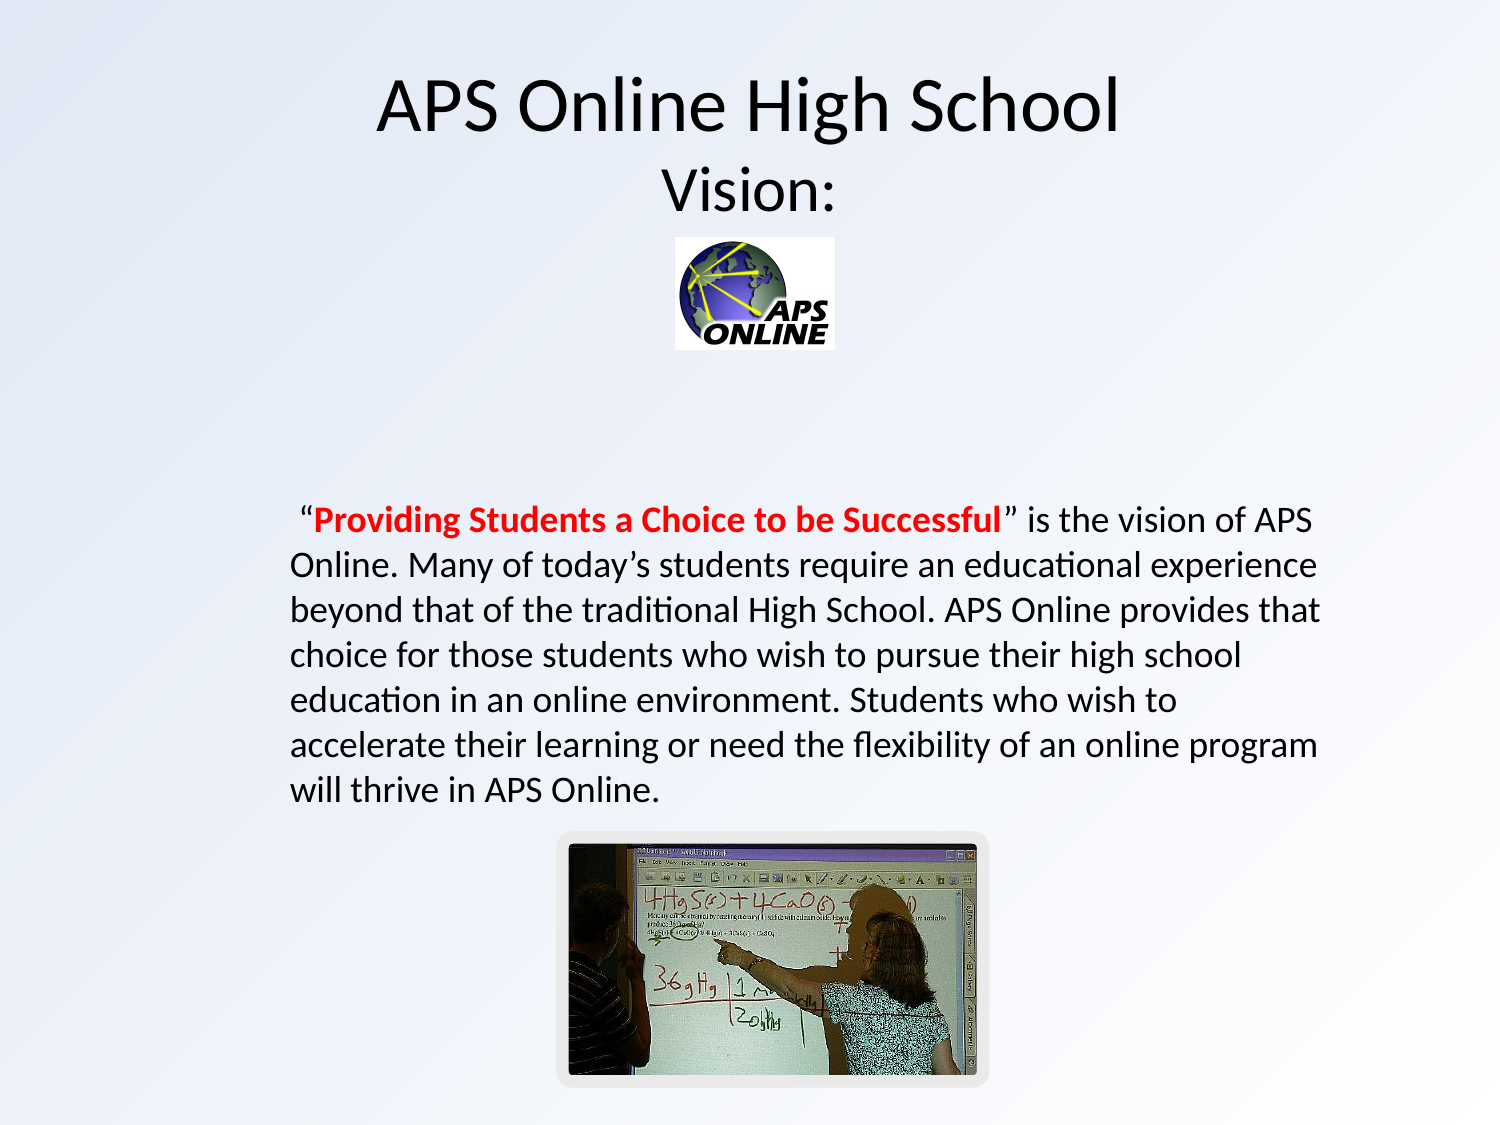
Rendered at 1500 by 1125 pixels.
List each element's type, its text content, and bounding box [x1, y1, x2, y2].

text_box “Providing Students a Choice to be Successful” is the vision of APS Online. Many of today’s students require an educational experience beyond that of the traditional High School. APS Online provides that choice for those students who wish to pursue their high school education in an online environment. Students who wish to accelerate their learning or need the flexibility of an online program will thrive in APS Online. [275, 487, 1350, 863]
picture [562, 837, 984, 1082]
title APS Online High School Vision: [75, 45, 1425, 233]
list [674, 237, 835, 351]
